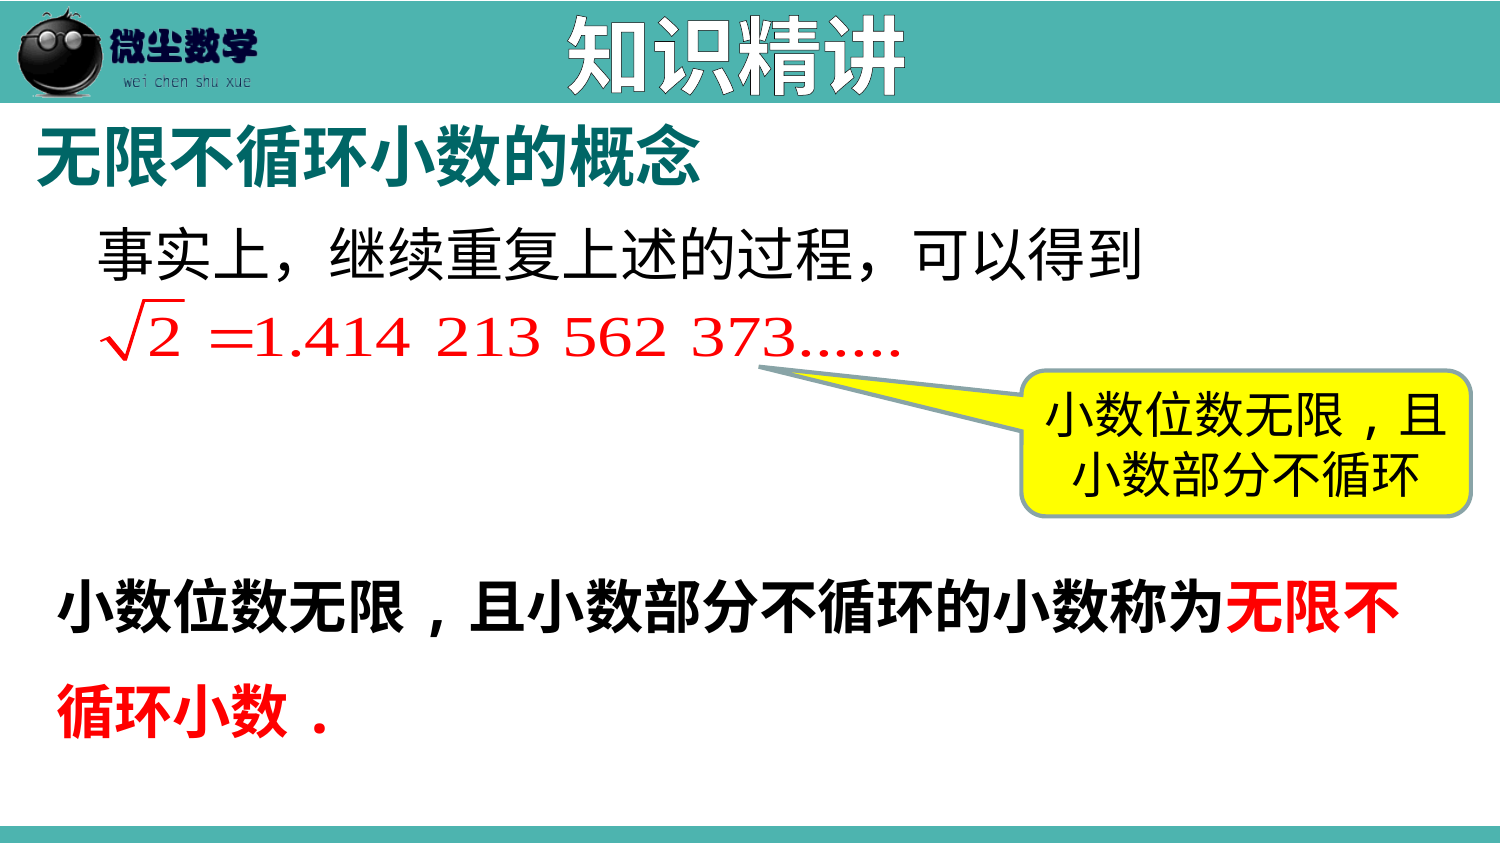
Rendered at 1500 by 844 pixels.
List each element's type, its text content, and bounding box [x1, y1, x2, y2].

text_box 无限不循环小数的概念 [20, 107, 718, 202]
text_box 知识精讲 [554, 0, 920, 111]
picture [0, 1, 1500, 843]
text_box 小数位数无限,且小数部分不循环 [776, 370, 1471, 517]
text_box 小数位数无限,且小数部分不循环的小数称为无限不循环小数. [41, 528, 1471, 753]
text_box 事实上，继续重复上述的过程，可以得到 [81, 210, 1160, 295]
